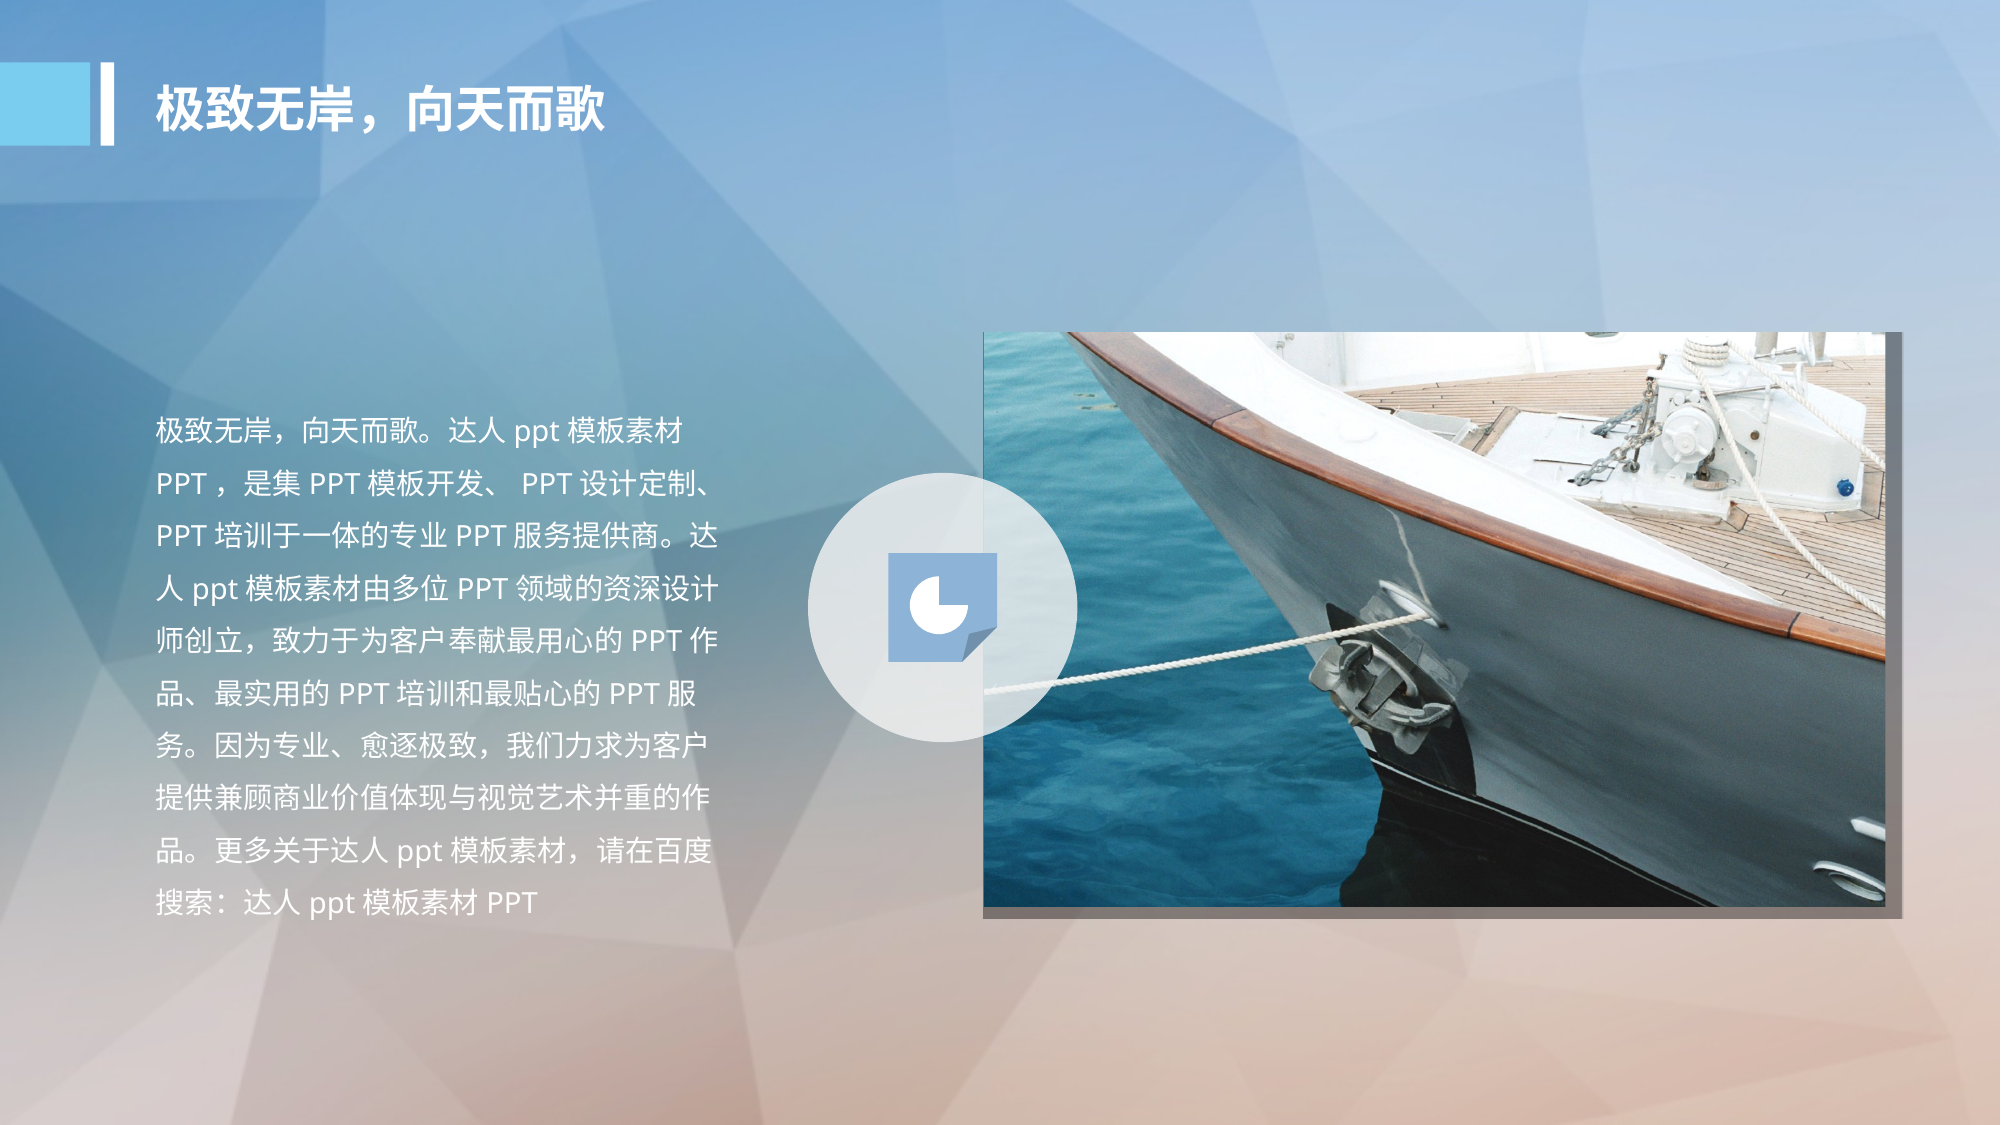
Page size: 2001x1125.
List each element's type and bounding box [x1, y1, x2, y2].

text_box [807, 472, 1078, 743]
picture [0, 0, 2000, 1125]
text_box [0, 62, 115, 146]
